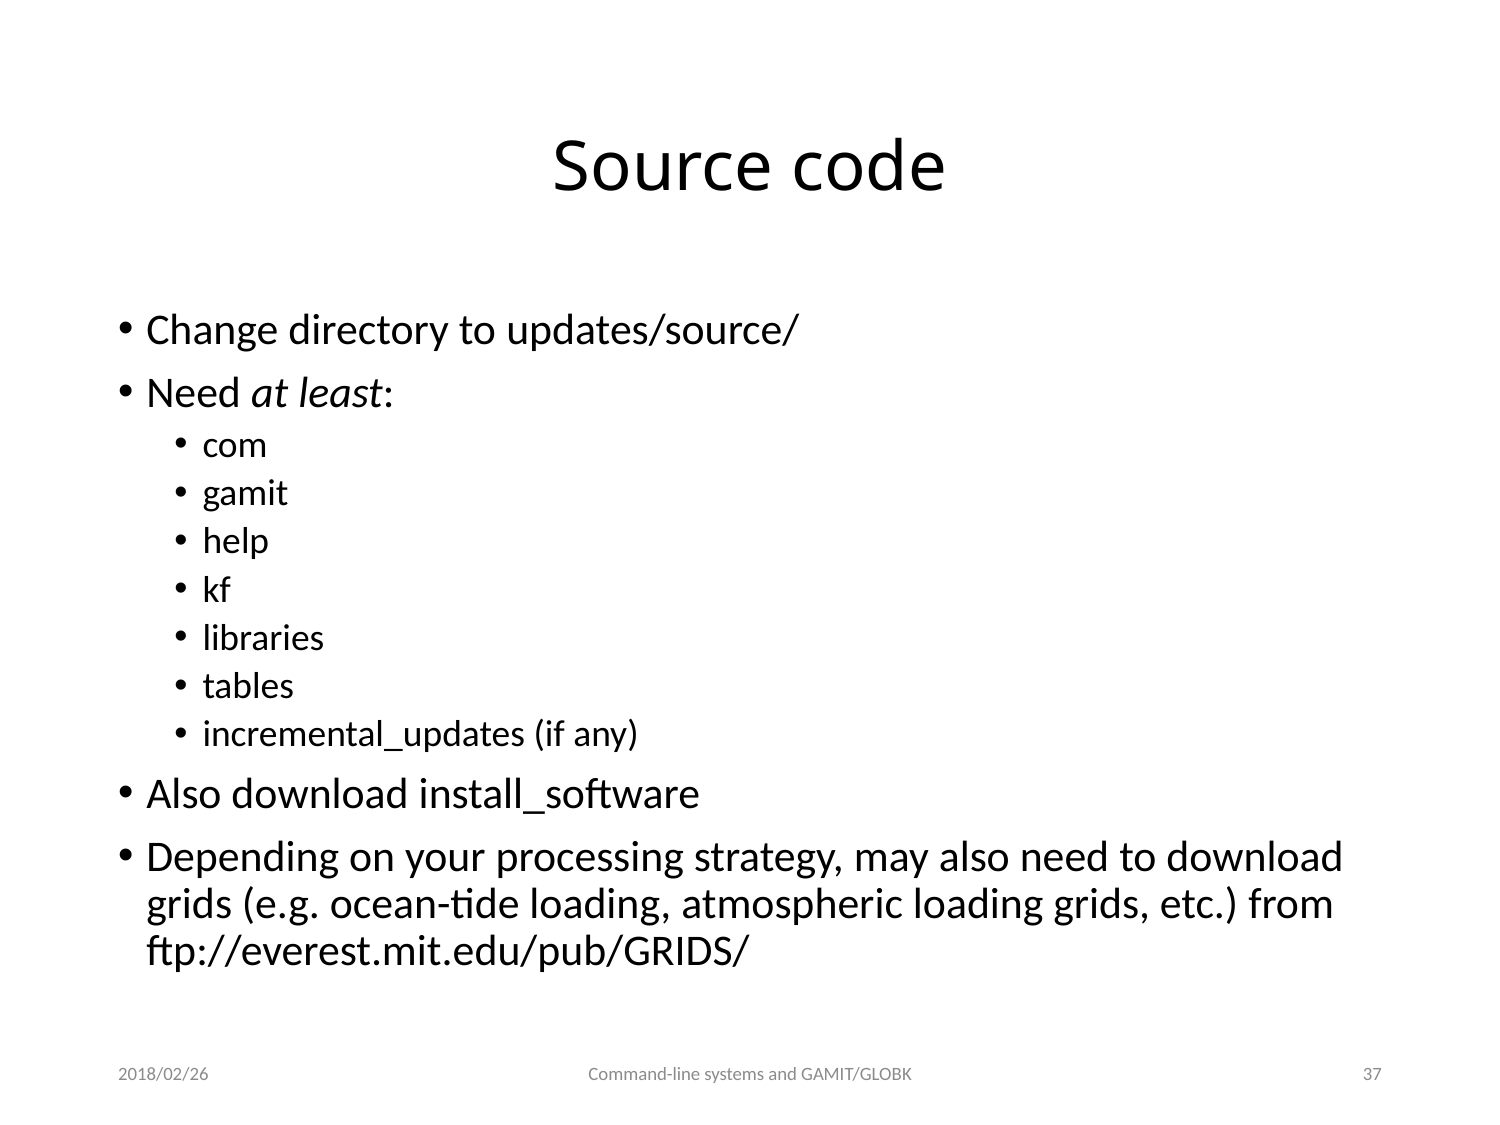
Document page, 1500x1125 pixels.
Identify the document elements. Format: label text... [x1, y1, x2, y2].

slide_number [103, 1042, 441, 1103]
list Change directory to updates/source/ Need at least: com gamit help kf libraries tables incremental_updates (if any) Also download install_software Depending on your processing strategy, may also need to download grids (e.g. ocean-tide loading, atmospheric loading grids, etc.) from ftp://everest.mit.edu/pub/GRIDS/ [103, 299, 1397, 1014]
title Source code [103, 59, 1397, 278]
slide_number 36 [1059, 1042, 1397, 1103]
footer Command-line systems and GAMIT/GLOBK [496, 1042, 1004, 1103]
